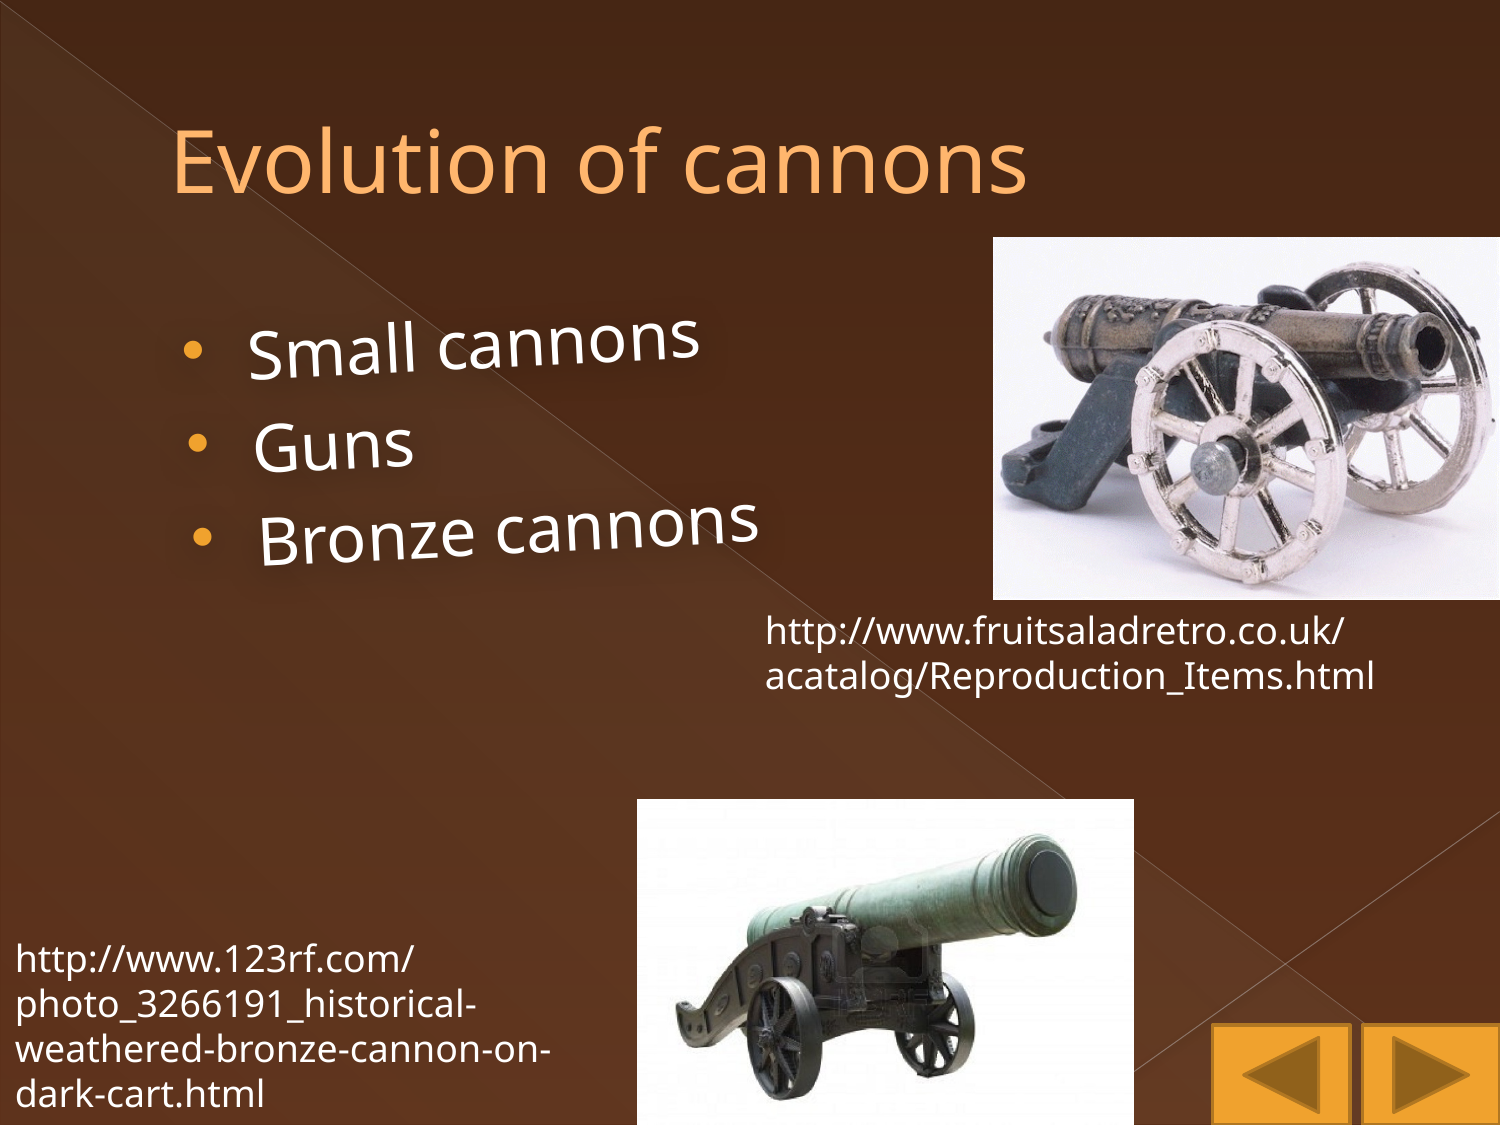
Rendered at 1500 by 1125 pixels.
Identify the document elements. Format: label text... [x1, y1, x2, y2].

picture [637, 799, 1134, 1125]
text_box http://www.fruitsaladretro.co.uk/acatalog/Reproduction_Items.html [749, 599, 1500, 705]
title Evolution of cannons [75, 43, 1425, 274]
list Small cannons Guns Bronze cannons [156, 268, 1500, 1038]
picture [993, 237, 1500, 601]
text_box [1211, 1023, 1352, 1125]
text_box [1361, 1023, 1500, 1125]
text_box http://www.123rf.com/photo_3266191_historical-weathered-bronze-cannon-on-dark-cart.html [0, 928, 625, 1123]
